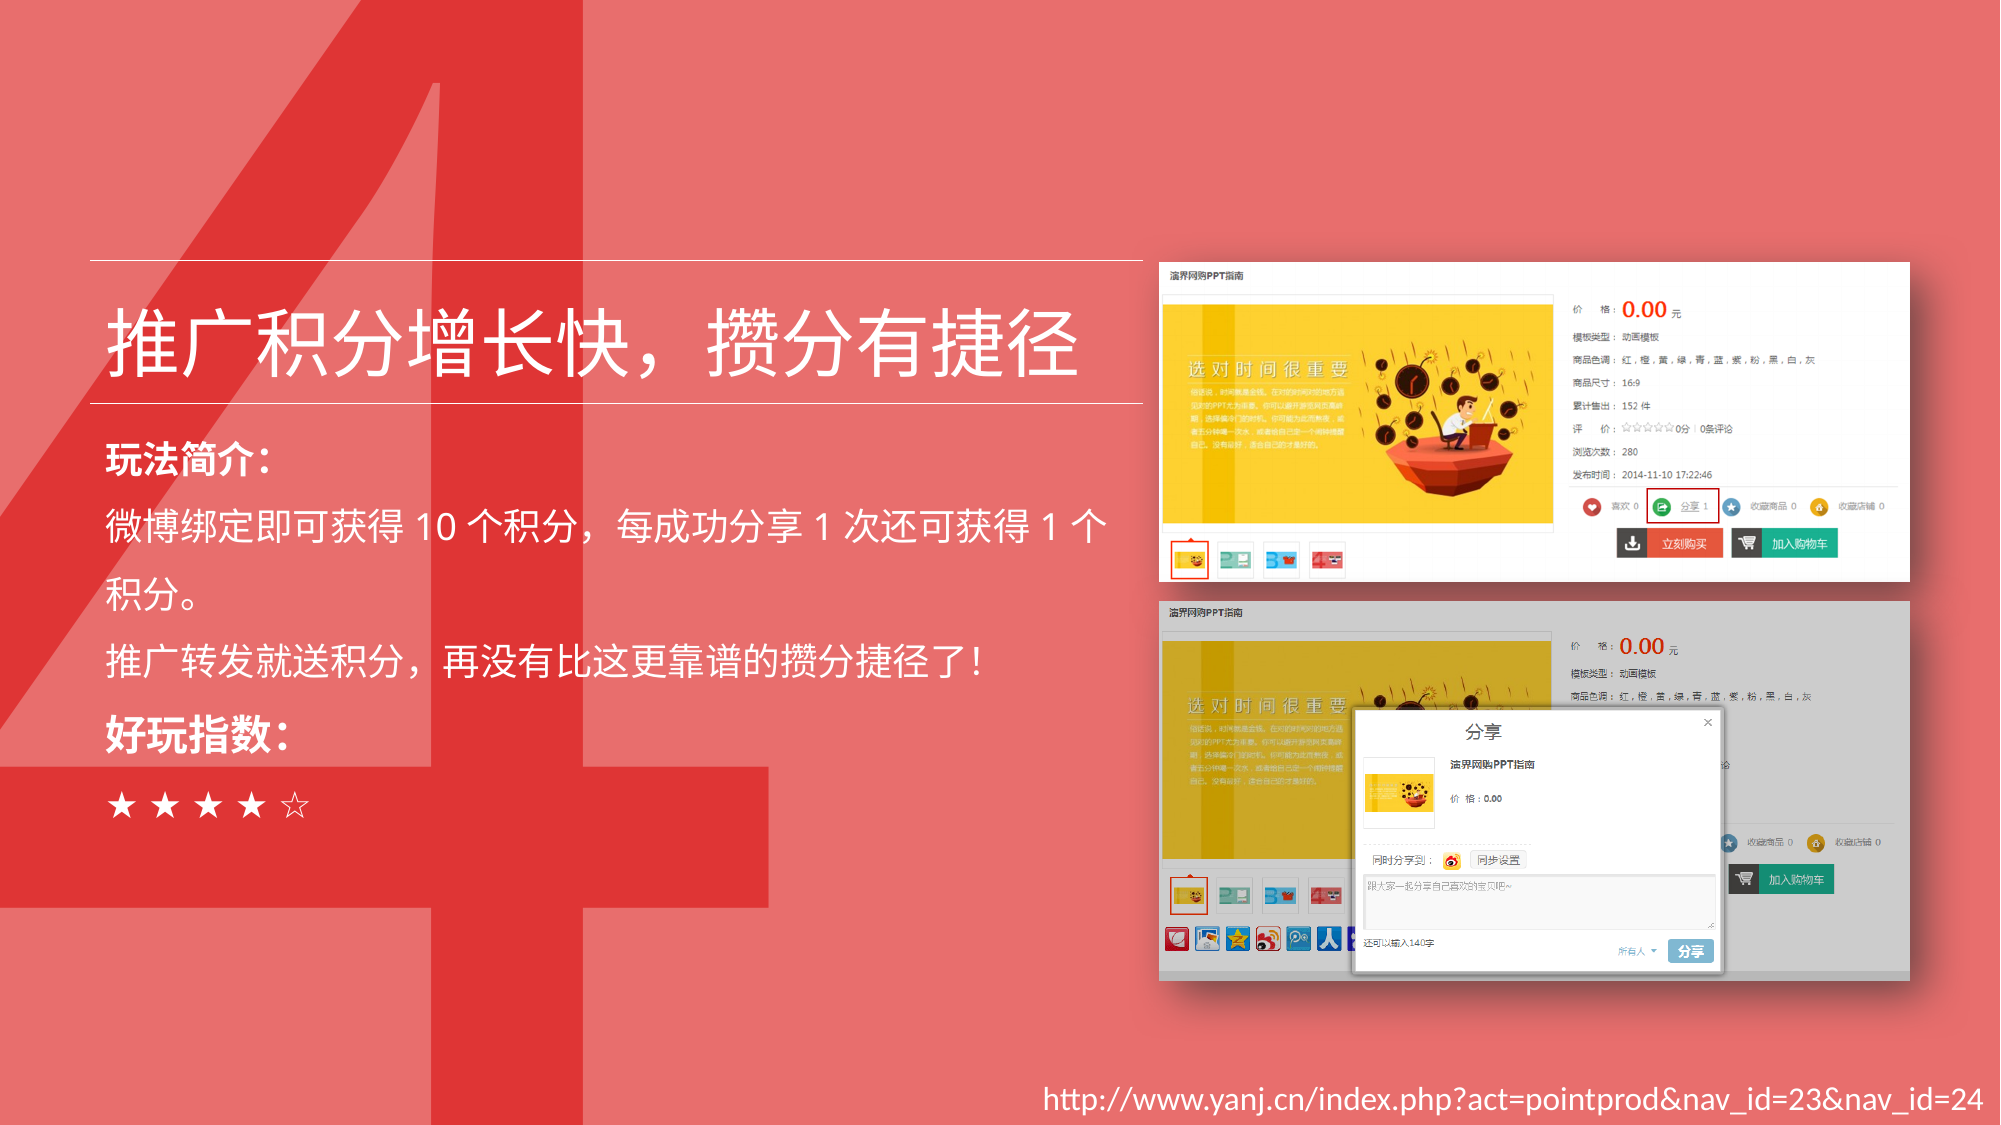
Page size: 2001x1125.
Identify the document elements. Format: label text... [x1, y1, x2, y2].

text_box http://www.yanj.cn/index.php?act=pointprod&nav_id=23&nav_id=24 [999, 1069, 2000, 1125]
picture [1159, 601, 1910, 981]
picture [1159, 262, 1910, 582]
text_box [0, 0, 2000, 1125]
